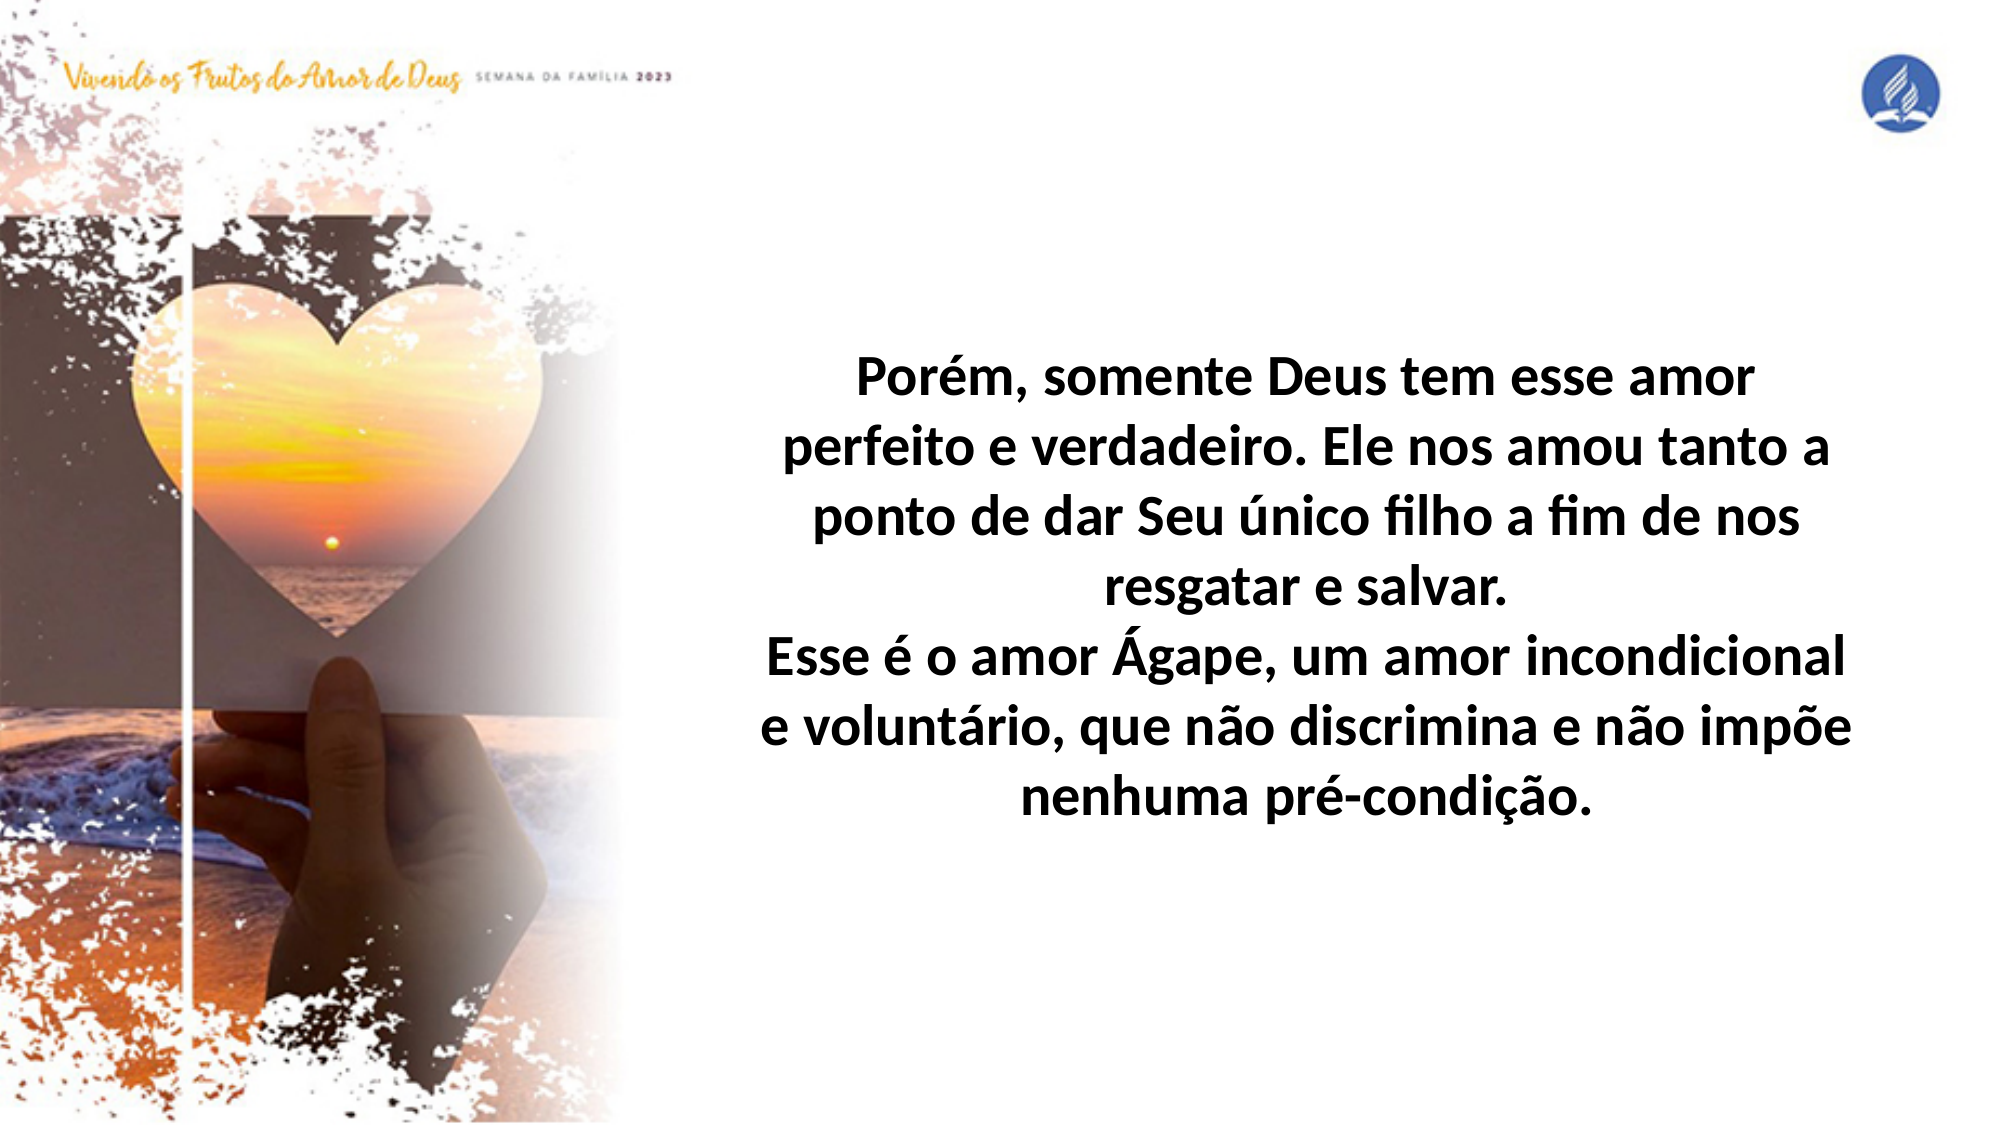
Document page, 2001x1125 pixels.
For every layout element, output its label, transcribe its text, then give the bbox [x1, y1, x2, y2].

text_box Porém, somente Deus tem esse amor perfeito e verdadeiro. Ele nos amou tanto a ponto de dar Seu único filho a fim de nos resgatar e salvar. Esse é o amor Ágape, um amor incondicional e voluntário, que não discrimina e não impõe nenhuma pré-condição. [744, 329, 1869, 835]
picture [0, 0, 2001, 1125]
